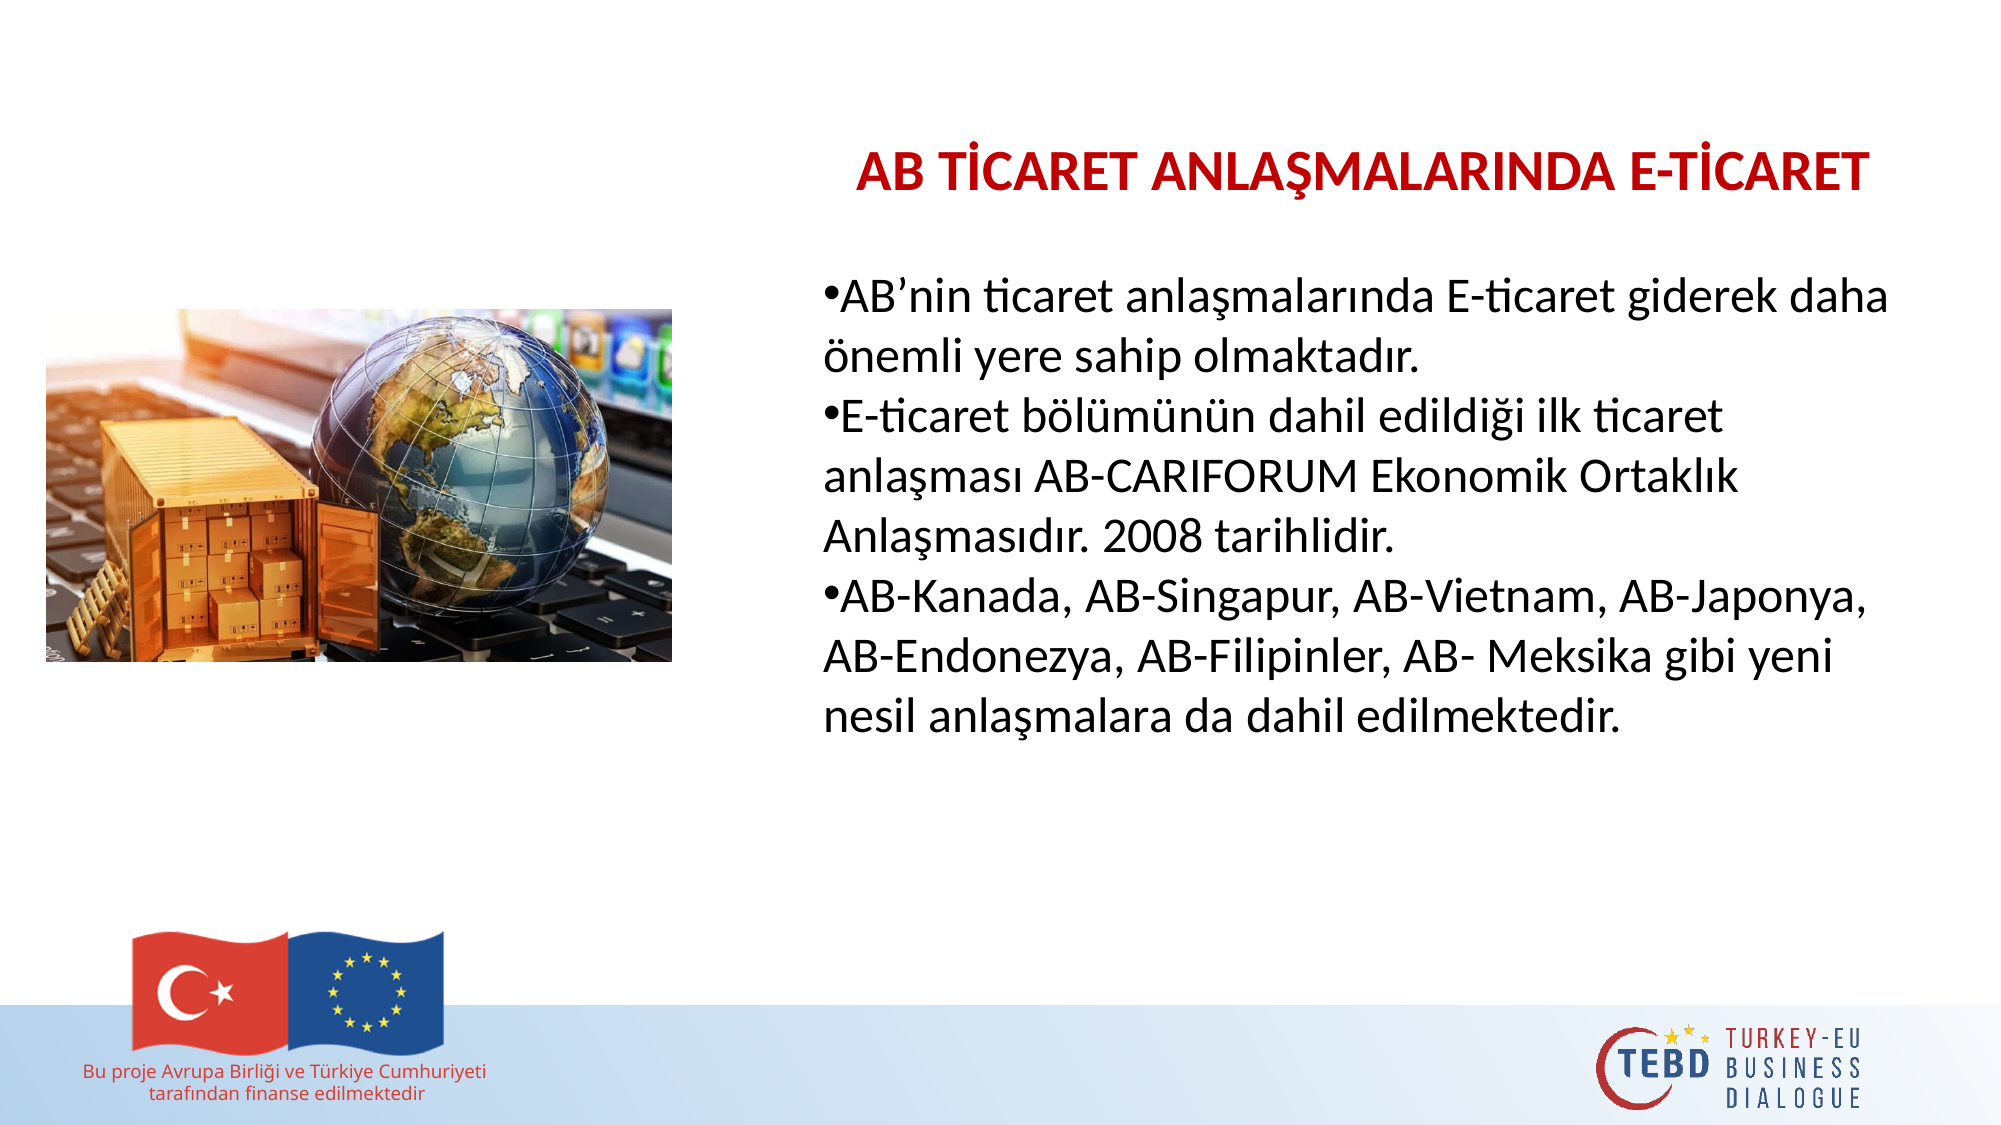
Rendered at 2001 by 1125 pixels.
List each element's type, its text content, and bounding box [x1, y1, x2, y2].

text_box [0, 1004, 2000, 1125]
picture [1596, 1024, 1859, 1110]
text_box AB TİCARET ANLAŞMALARINDA E-TİCARET AB’nin ticaret anlaşmalarında E-ticaret giderek daha önemli yere sahip olmaktadır. E-ticaret bölümünün dahil edildiği ilk ticaret anlaşması AB-CARIFORUM Ekonomik Ortaklık Anlaşmasıdır. 2008 tarihlidir. AB-Kanada, AB-Singapur, AB-Vietnam, AB-Japonya, AB-Endonezya, AB-Filipinler, AB- Meksika gibi yeni nesil anlaşmalara da dahil edilmektedir. [808, 124, 1919, 840]
picture [123, 923, 450, 1062]
picture [46, 309, 672, 662]
text_box Bu proje Avrupa Birliği ve Türkiye Cumhuriyeti tarafından finanse edilmektedir [0, 1052, 618, 1112]
